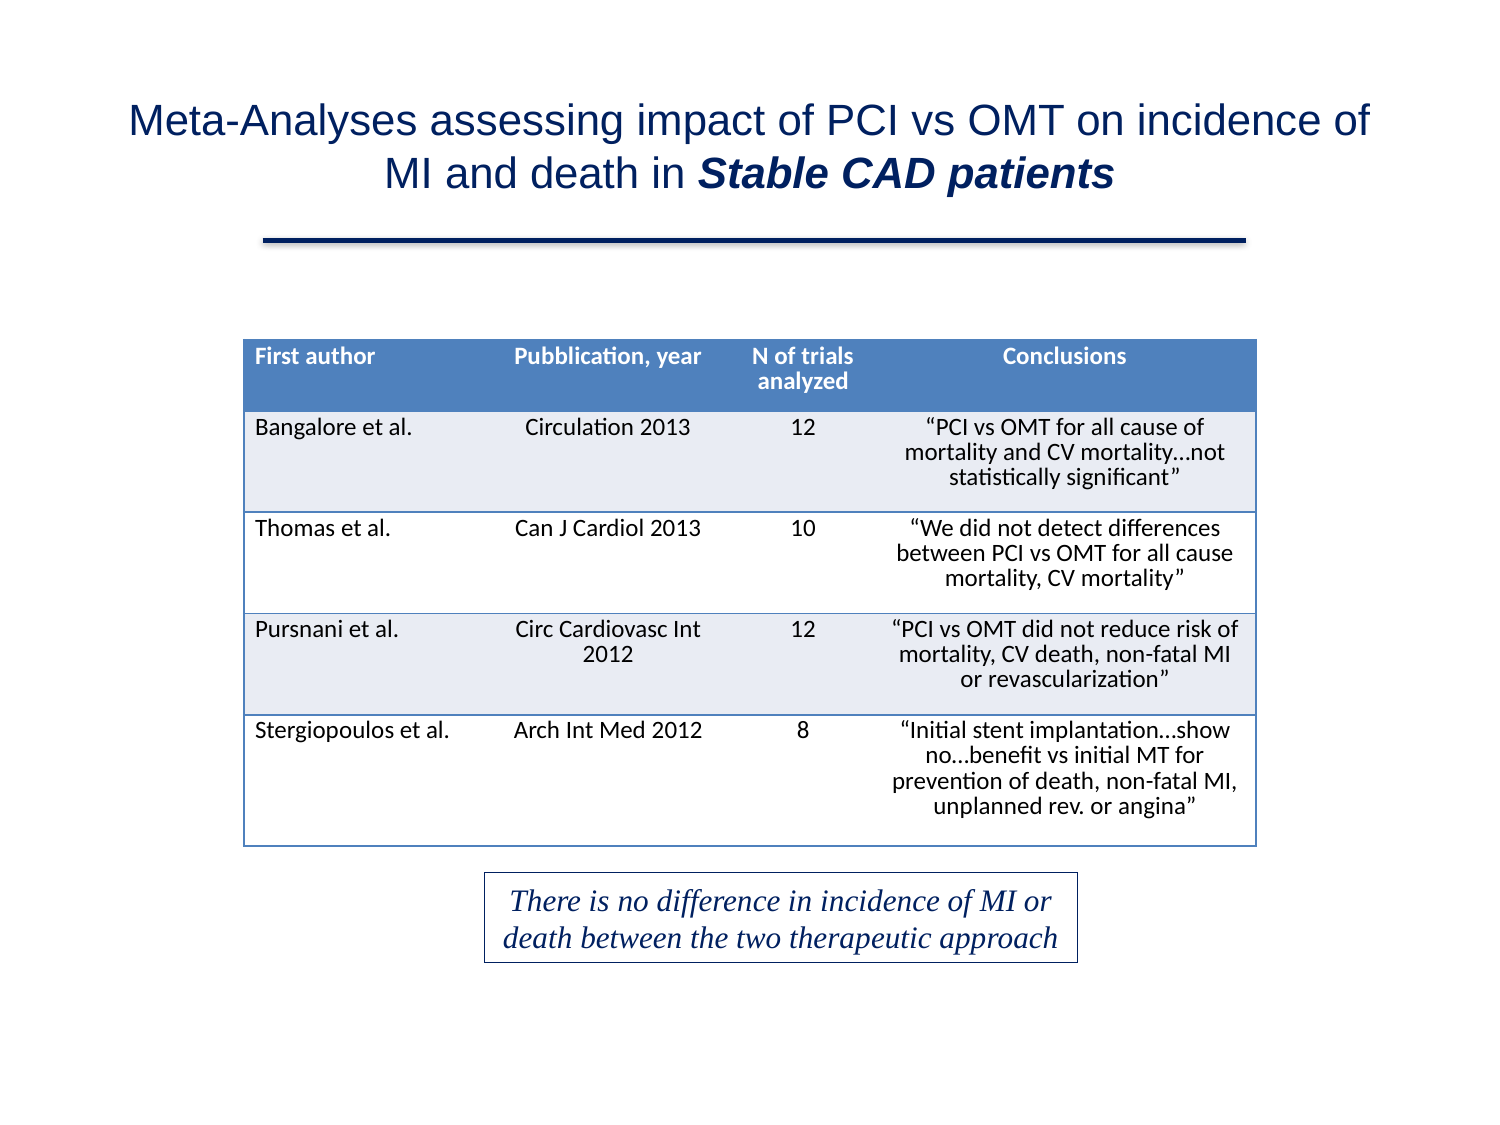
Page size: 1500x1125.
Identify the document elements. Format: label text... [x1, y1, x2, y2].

table_cell 8 [732, 716, 874, 845]
table_cell 12 [732, 614, 874, 714]
title Meta-Analyses assessing impact of PCI vs OMT on incidence of MI and death in Stable CAD patients [103, 62, 1397, 226]
table_cell Circulation 2013 [484, 412, 732, 511]
table_cell “Initial stent implantation…show no…benefit vs initial MT for prevention of death, non-fatal MI, unplanned rev. or angina” [874, 716, 1255, 845]
table_cell Arch Int Med 2012 [484, 716, 732, 845]
table_cell “We did not detect differences between PCI vs OMT for all cause mortality, CV mortality” [874, 513, 1255, 613]
table_header Pubblication, year [484, 341, 732, 410]
table_cell Thomas et al. [245, 513, 484, 613]
table_header N of trials analyzed [732, 341, 874, 410]
table_cell Circ Cardiovasc Int 2012 [484, 614, 732, 714]
table_cell Can J Cardiol 2013 [484, 513, 732, 613]
text_box There is no difference in incidence of MI or death between the two therapeutic approach [484, 872, 1078, 963]
table_header First author [245, 341, 484, 410]
table_cell Bangalore et al. [245, 412, 484, 511]
table_cell “PCI vs OMT for all cause of mortality and CV mortality…not statistically significant” [874, 412, 1255, 511]
table_cell Pursnani et al. [245, 614, 484, 714]
table_cell 10 [732, 513, 874, 613]
table_cell Stergiopoulos et al. [245, 716, 484, 845]
table_cell “PCI vs OMT did not reduce risk of mortality, CV death, non-fatal MI or revascularization” [874, 614, 1255, 714]
table_header Conclusions [874, 341, 1255, 410]
table_cell 12 [732, 412, 874, 511]
